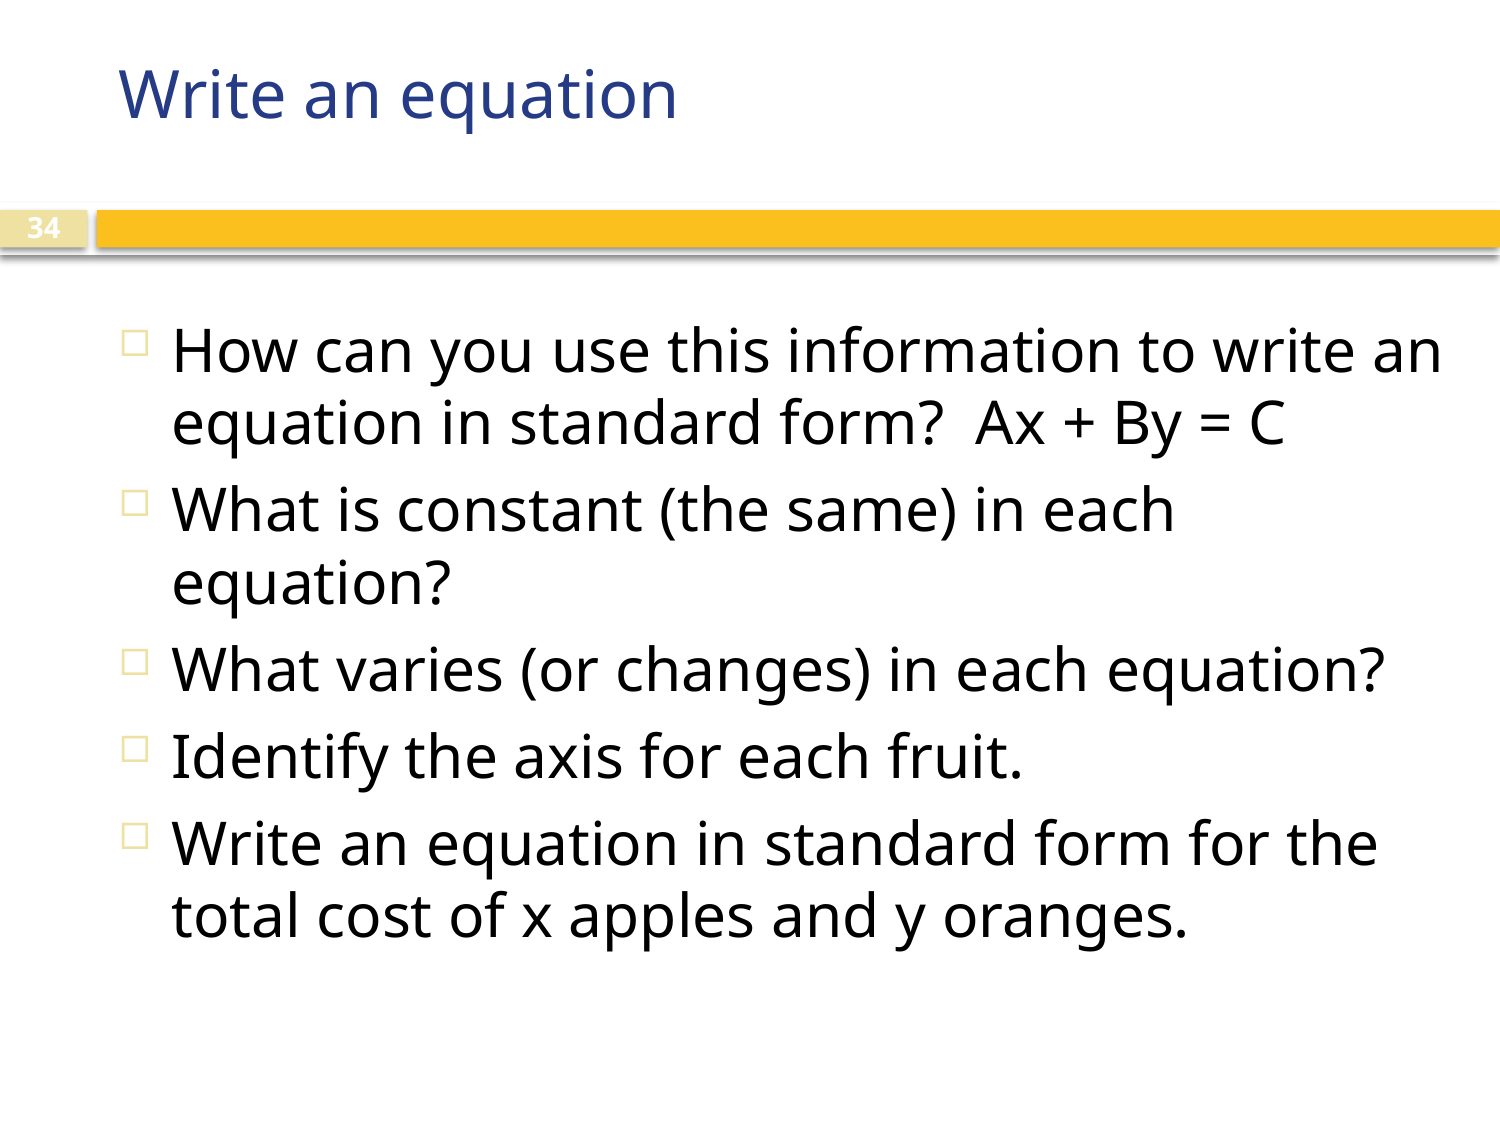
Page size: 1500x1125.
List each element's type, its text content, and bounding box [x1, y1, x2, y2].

title Write an equation [108, 43, 1462, 141]
list How can you use this information to write an equation in standard form? Ax + By = C What is constant (the same) in each equation? What varies (or changes) in each equation? Identify the axis for each fruit. Write an equation in standard form for the total cost of x apples and y oranges. [108, 306, 1462, 1082]
slide_number 34 [0, 208, 88, 249]
